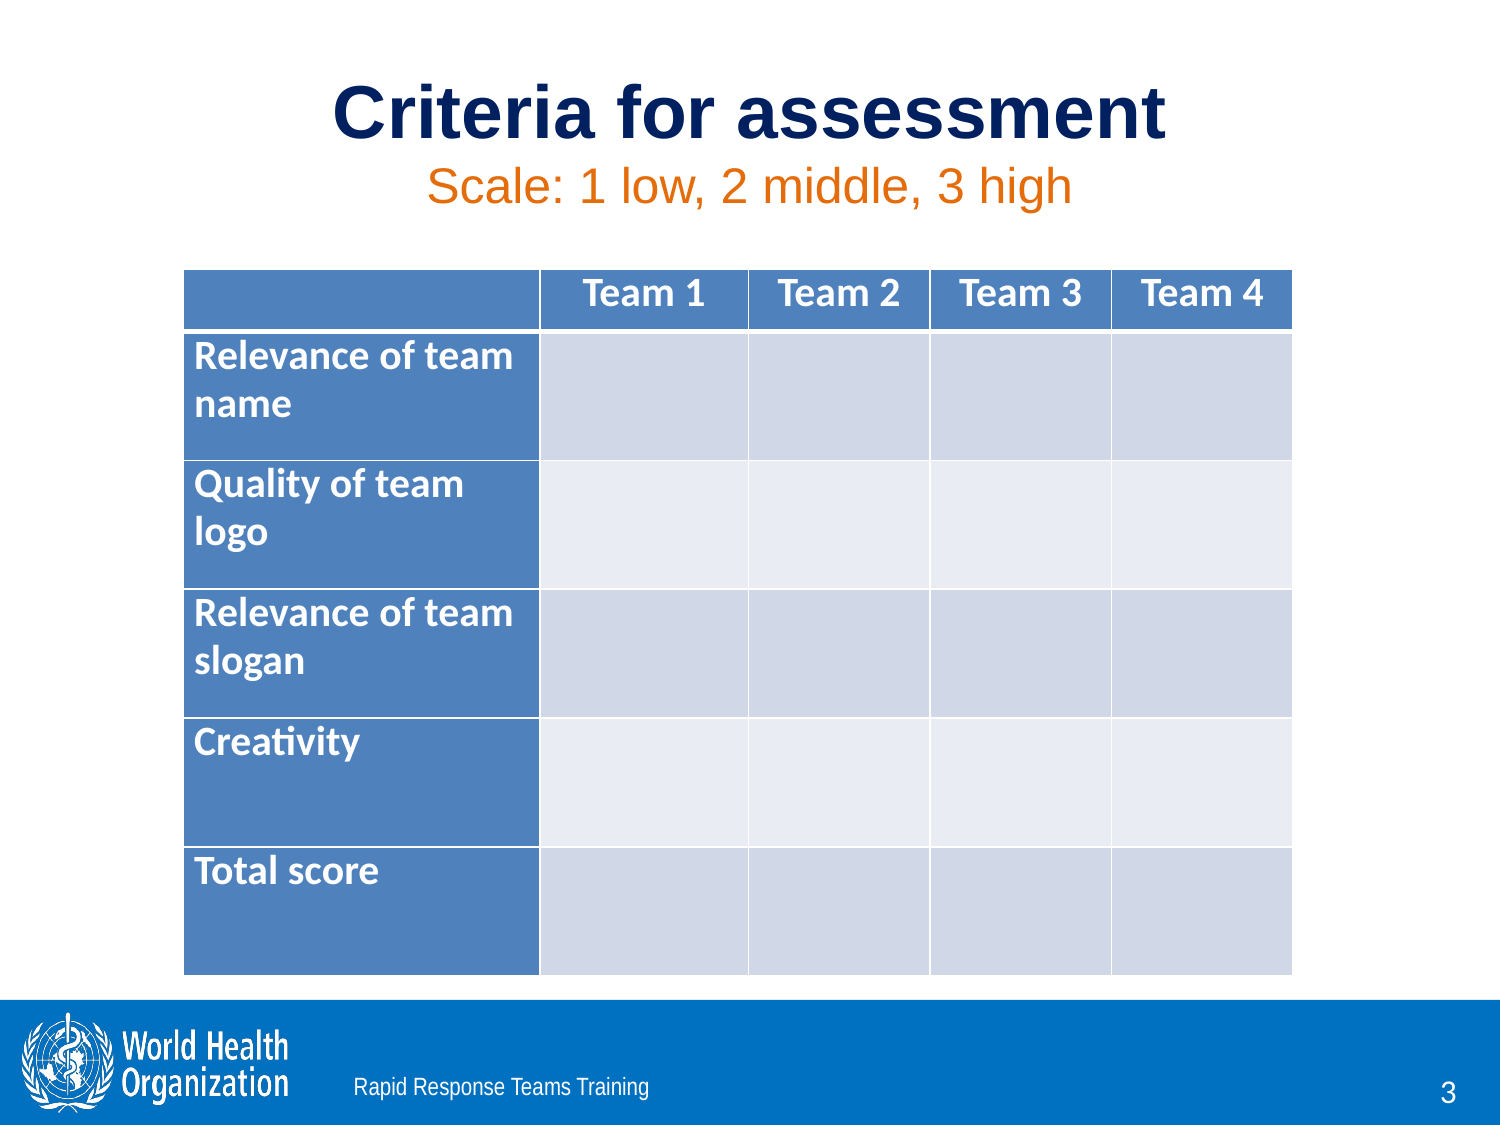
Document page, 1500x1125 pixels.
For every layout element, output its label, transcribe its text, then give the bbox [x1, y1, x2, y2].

table_cell [749, 334, 929, 460]
table_cell [541, 590, 748, 717]
table_cell [1112, 719, 1292, 846]
table_header [184, 270, 539, 329]
table_cell [749, 461, 929, 588]
table_cell Creativity [184, 719, 539, 846]
table_cell [541, 334, 748, 460]
table_cell [541, 848, 748, 975]
table_cell [931, 848, 1111, 975]
table_cell [749, 590, 929, 717]
table_cell [931, 334, 1111, 460]
table_cell [541, 461, 748, 588]
picture [21, 1012, 288, 1113]
table_cell [1112, 334, 1292, 460]
table_cell [541, 719, 748, 846]
table_header Team 3 [931, 270, 1111, 329]
table_cell Relevance of team name [184, 334, 539, 460]
table_cell [749, 848, 929, 975]
table_header Team 1 [541, 270, 748, 329]
table_cell [931, 590, 1111, 717]
table_cell [1112, 590, 1292, 717]
table_cell [931, 719, 1111, 846]
title Criteria for assessment Scale: 1 low, 2 middle, 3 high [75, 45, 1425, 233]
table_cell Total score [184, 848, 539, 975]
table_cell [1112, 461, 1292, 588]
table_header Team 4 [1112, 270, 1292, 329]
table_cell Relevance of team slogan [184, 590, 539, 717]
table_cell [931, 461, 1111, 588]
table_cell [1112, 848, 1292, 975]
table_cell [749, 719, 929, 846]
table_cell Quality of team logo [184, 461, 539, 588]
table_header Team 2 [749, 270, 929, 329]
